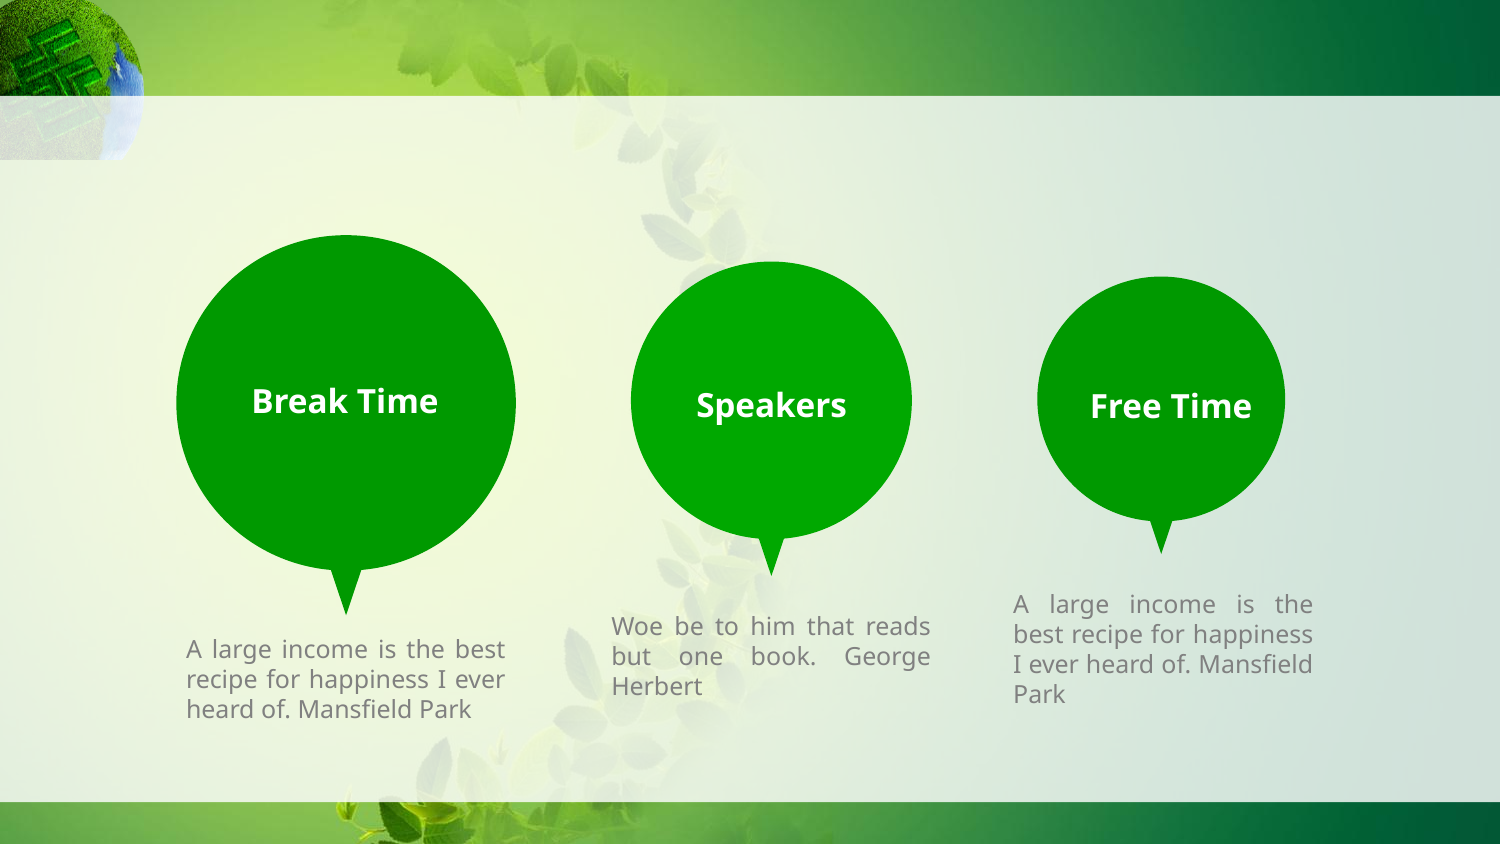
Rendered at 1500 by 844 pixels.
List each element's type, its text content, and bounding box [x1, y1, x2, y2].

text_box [630, 261, 913, 577]
text_box A large income is the best recipe for happiness I ever heard of. Mansfield Park [998, 581, 1329, 717]
picture [0, 803, 1500, 844]
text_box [1037, 276, 1286, 555]
picture [0, 0, 1500, 95]
text_box A large income is the best recipe for happiness I ever heard of. Mansfield Park [171, 626, 521, 732]
text_box Woe be to him that reads but one book. George Herbert [596, 603, 947, 708]
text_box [176, 234, 517, 616]
